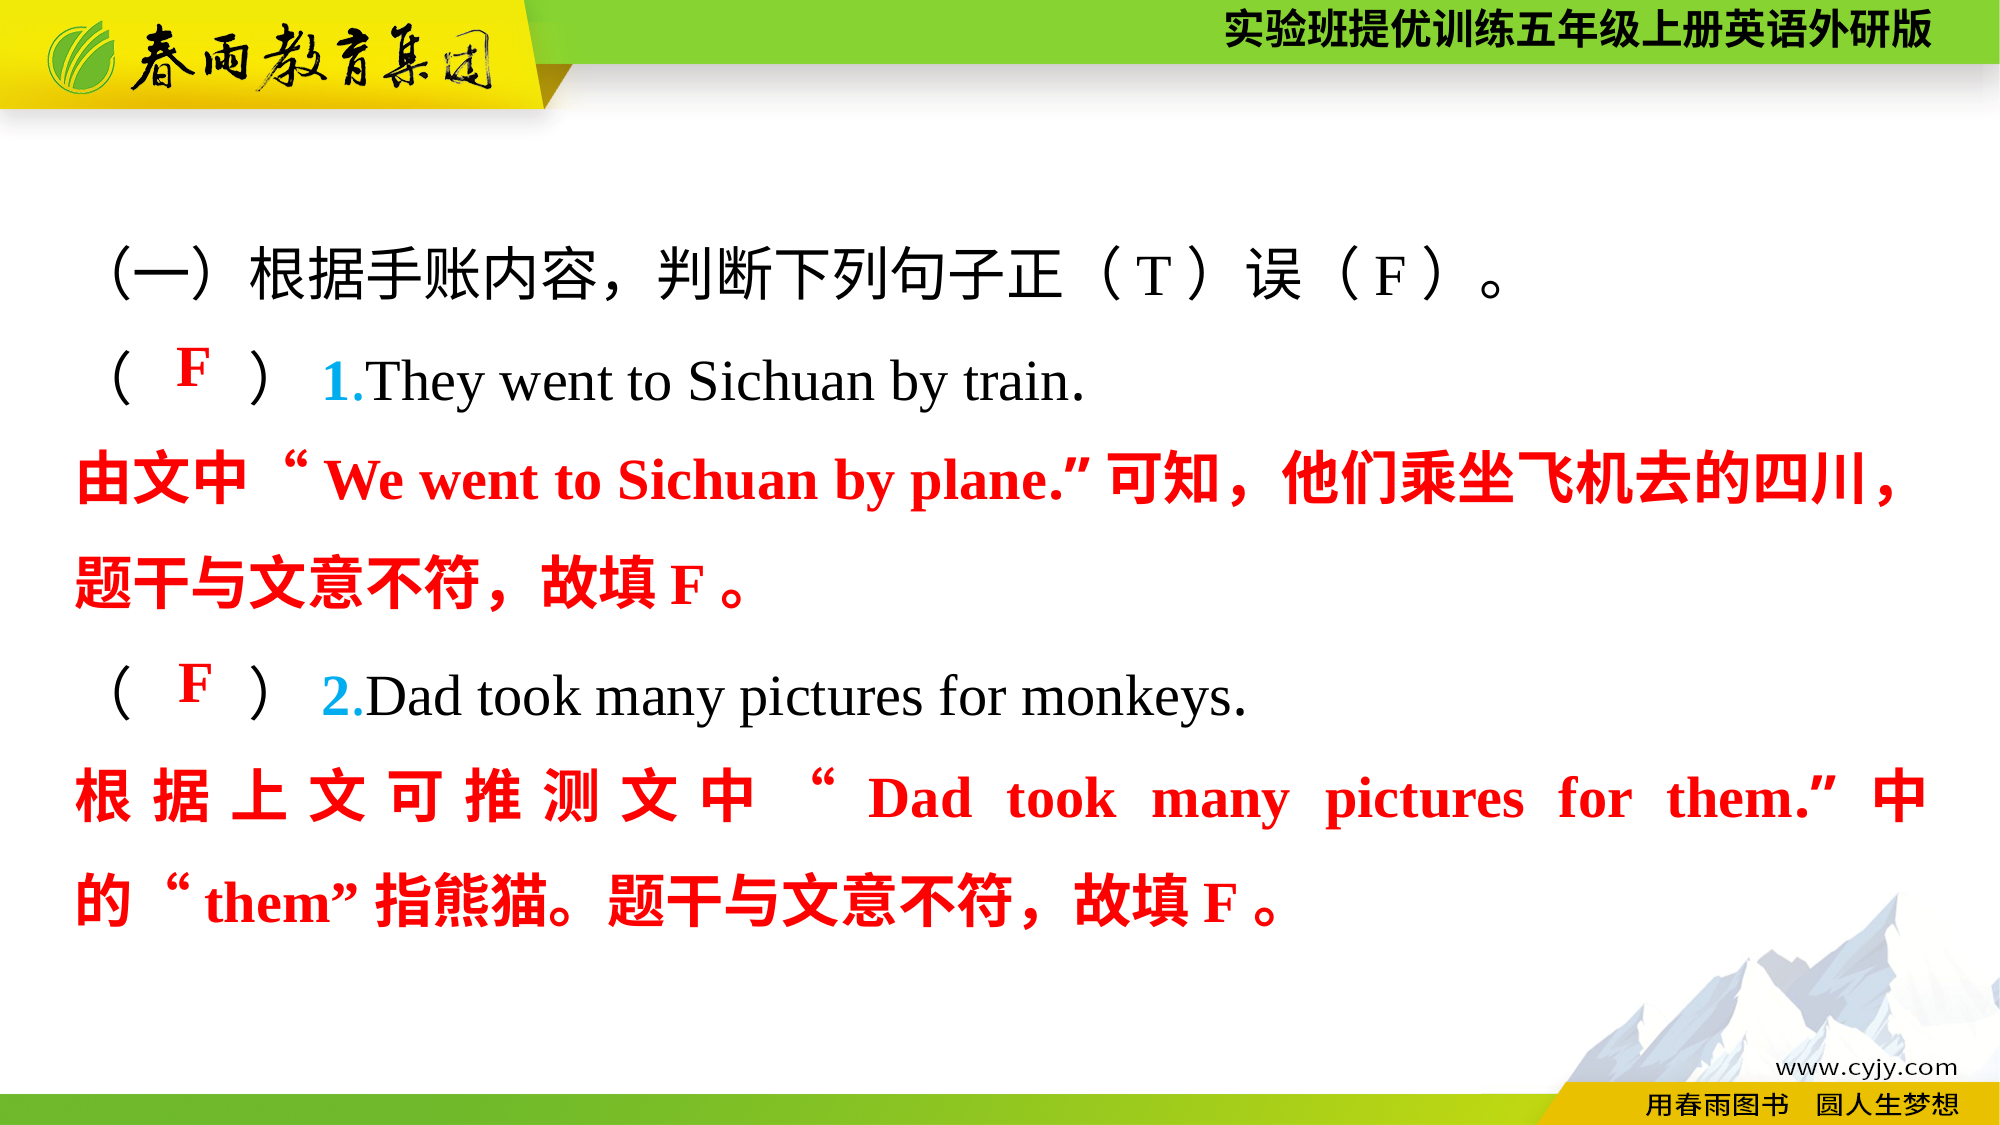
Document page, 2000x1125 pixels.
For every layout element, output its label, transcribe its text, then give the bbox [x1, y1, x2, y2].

list （一）根据手账内容，判断下列句子正（T）误（F）。 （ ）1.They went to Sichuan by train. （ ）2.Dad took many pictures for monkeys. [59, 195, 1944, 398]
text_box 根据上文可推测文中“Dad took many pictures for them.”中的“them”指熊猫。题干与文意不符，故填F。 [59, 716, 1944, 942]
text_box F [161, 321, 227, 406]
list （一）根据手账内容，判断下列句子正（T）误（F）。 （ ）1.They went to Sichuan by train. （ ）2.Dad took many pictures for monkeys. [59, 624, 1944, 716]
text_box F [163, 636, 229, 722]
text_box 由文中“We went to Sichuan by plane.”可知，他们乘坐飞机去的四川，题干与文意不符，故填F。 [59, 398, 1944, 624]
picture [0, 0, 2000, 1125]
list （一）根据手账内容，判断下列句子正（T）误（F）。 （ ）1.They went to Sichuan by train. （ ）2.Dad took many pictures for monkeys. [59, 942, 1944, 953]
